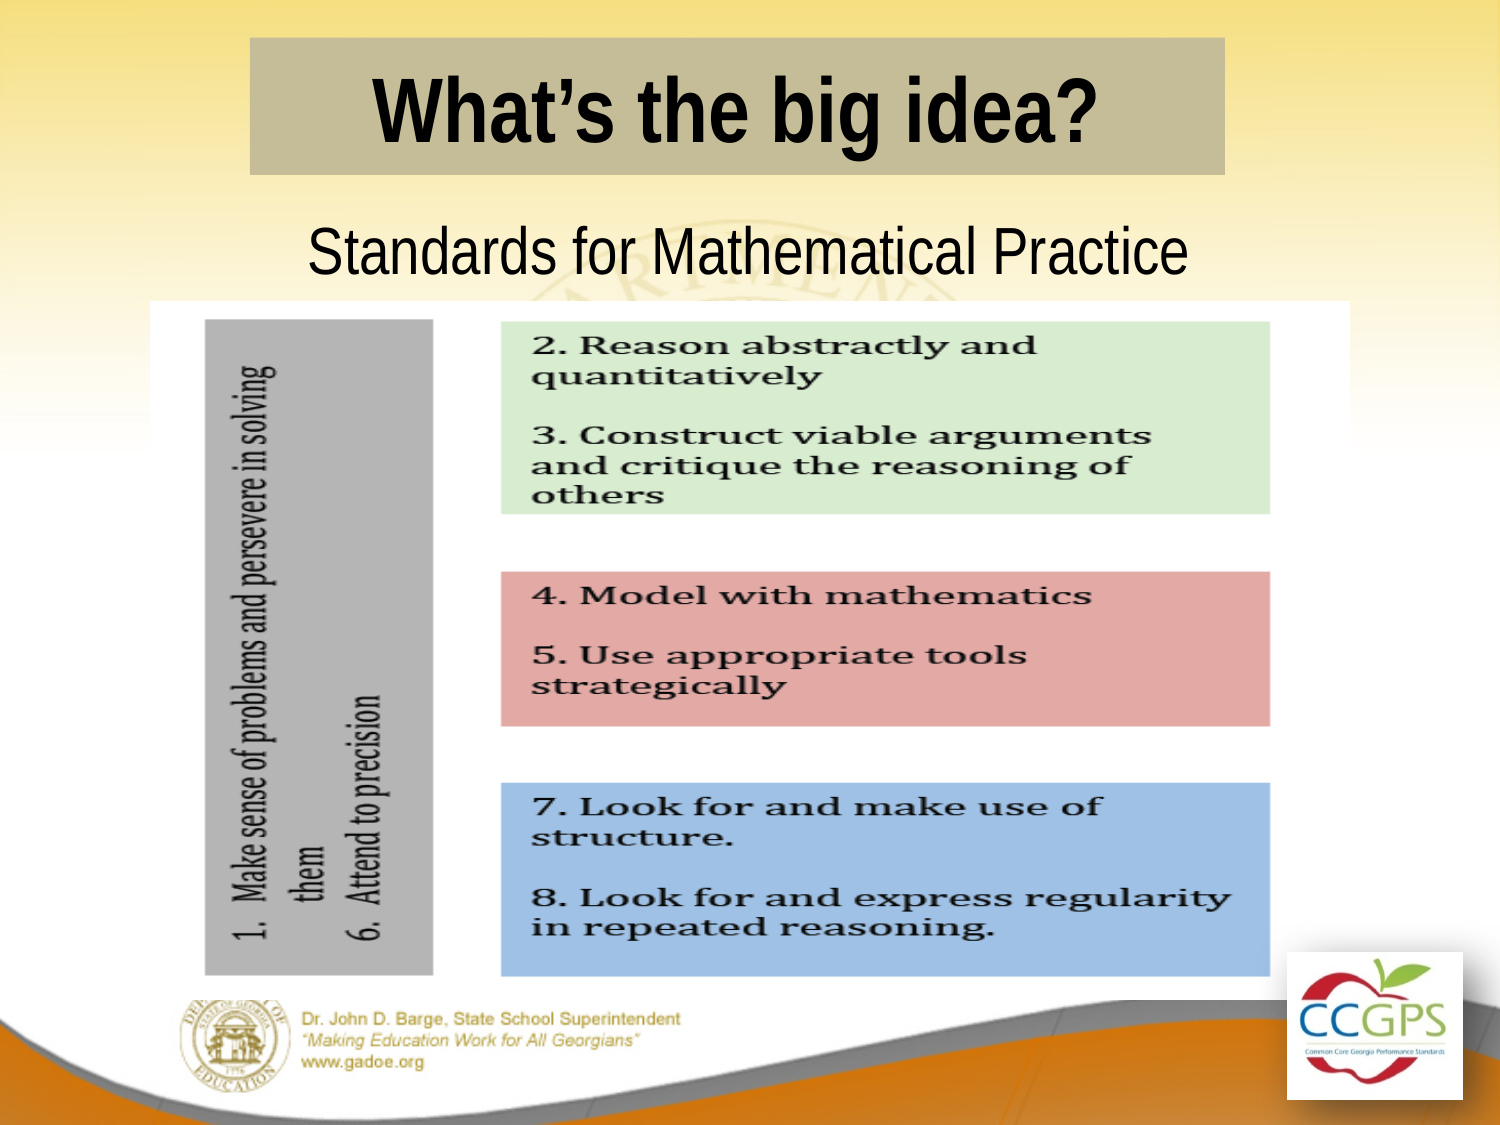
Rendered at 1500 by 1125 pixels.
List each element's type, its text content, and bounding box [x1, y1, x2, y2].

title What’s the big idea? [249, 37, 1226, 176]
picture [0, 0, 1500, 1125]
subtitle Standards for Mathematical Practice [24, 199, 1476, 302]
